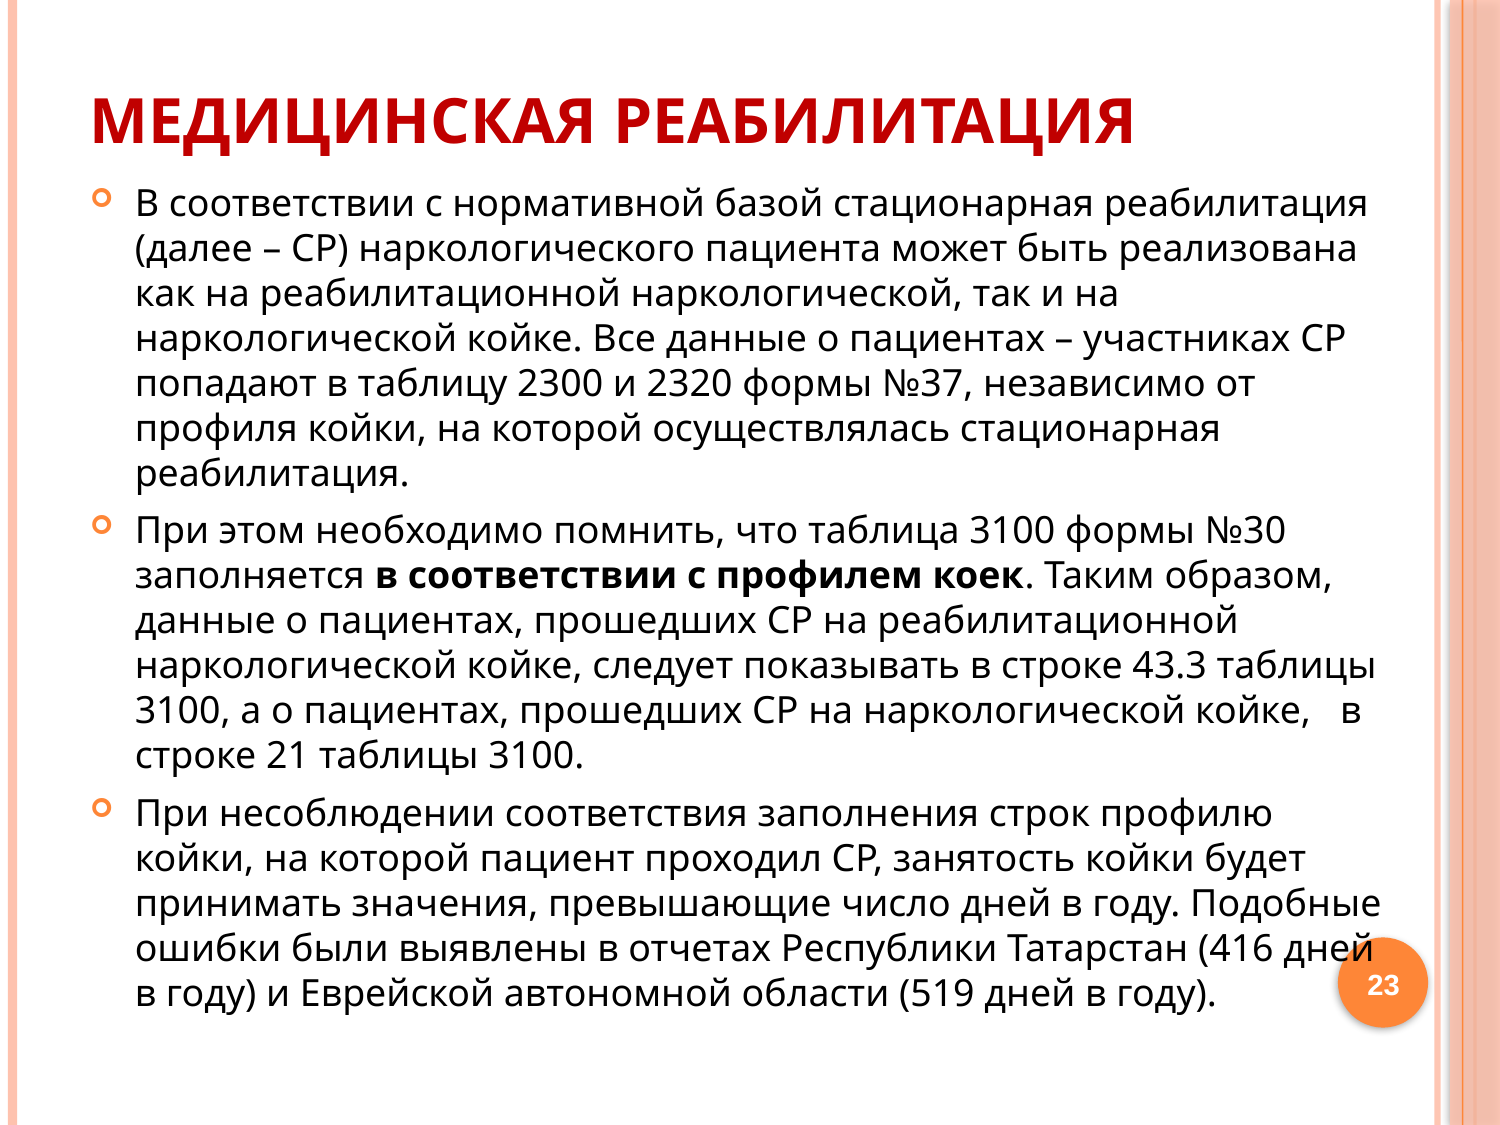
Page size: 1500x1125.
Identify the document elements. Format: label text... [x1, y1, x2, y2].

slide_number 23 [1333, 940, 1434, 1026]
list В соответствии с нормативной базой стационарная реабилитация (далее – СР) наркологического пациента может быть реализована как на реабилитационной наркологической, так и на наркологической койке. Все данные о пациентах – участниках СР попадают в таблицу 2300 и 2320 формы №37, независимо от профиля койки, на которой осуществлялась стационарная реабилитация. При этом необходимо помнить, что таблица 3100 формы №30 заполняется в соответствии с профилем коек. Таким образом, данные о пациентах, прошедших СР на реабилитационной наркологической койке, следует показывать в строке 43.3 таблицы 3100, а о пациентах, прошедших СР на наркологической койке, в строке 21 таблицы 3100. При несоблюдении соответствия заполнения строк профилю койки, на которой пациент проходил СР, занятость койки будет принимать значения, превышающие число дней в году. Подобные ошибки были выявлены в отчетах Республики Татарстан (416 дней в году) и Еврейской автономной области (519 дней в году). [74, 170, 1400, 1063]
title Медицинская реабилитация [75, 45, 1300, 164]
